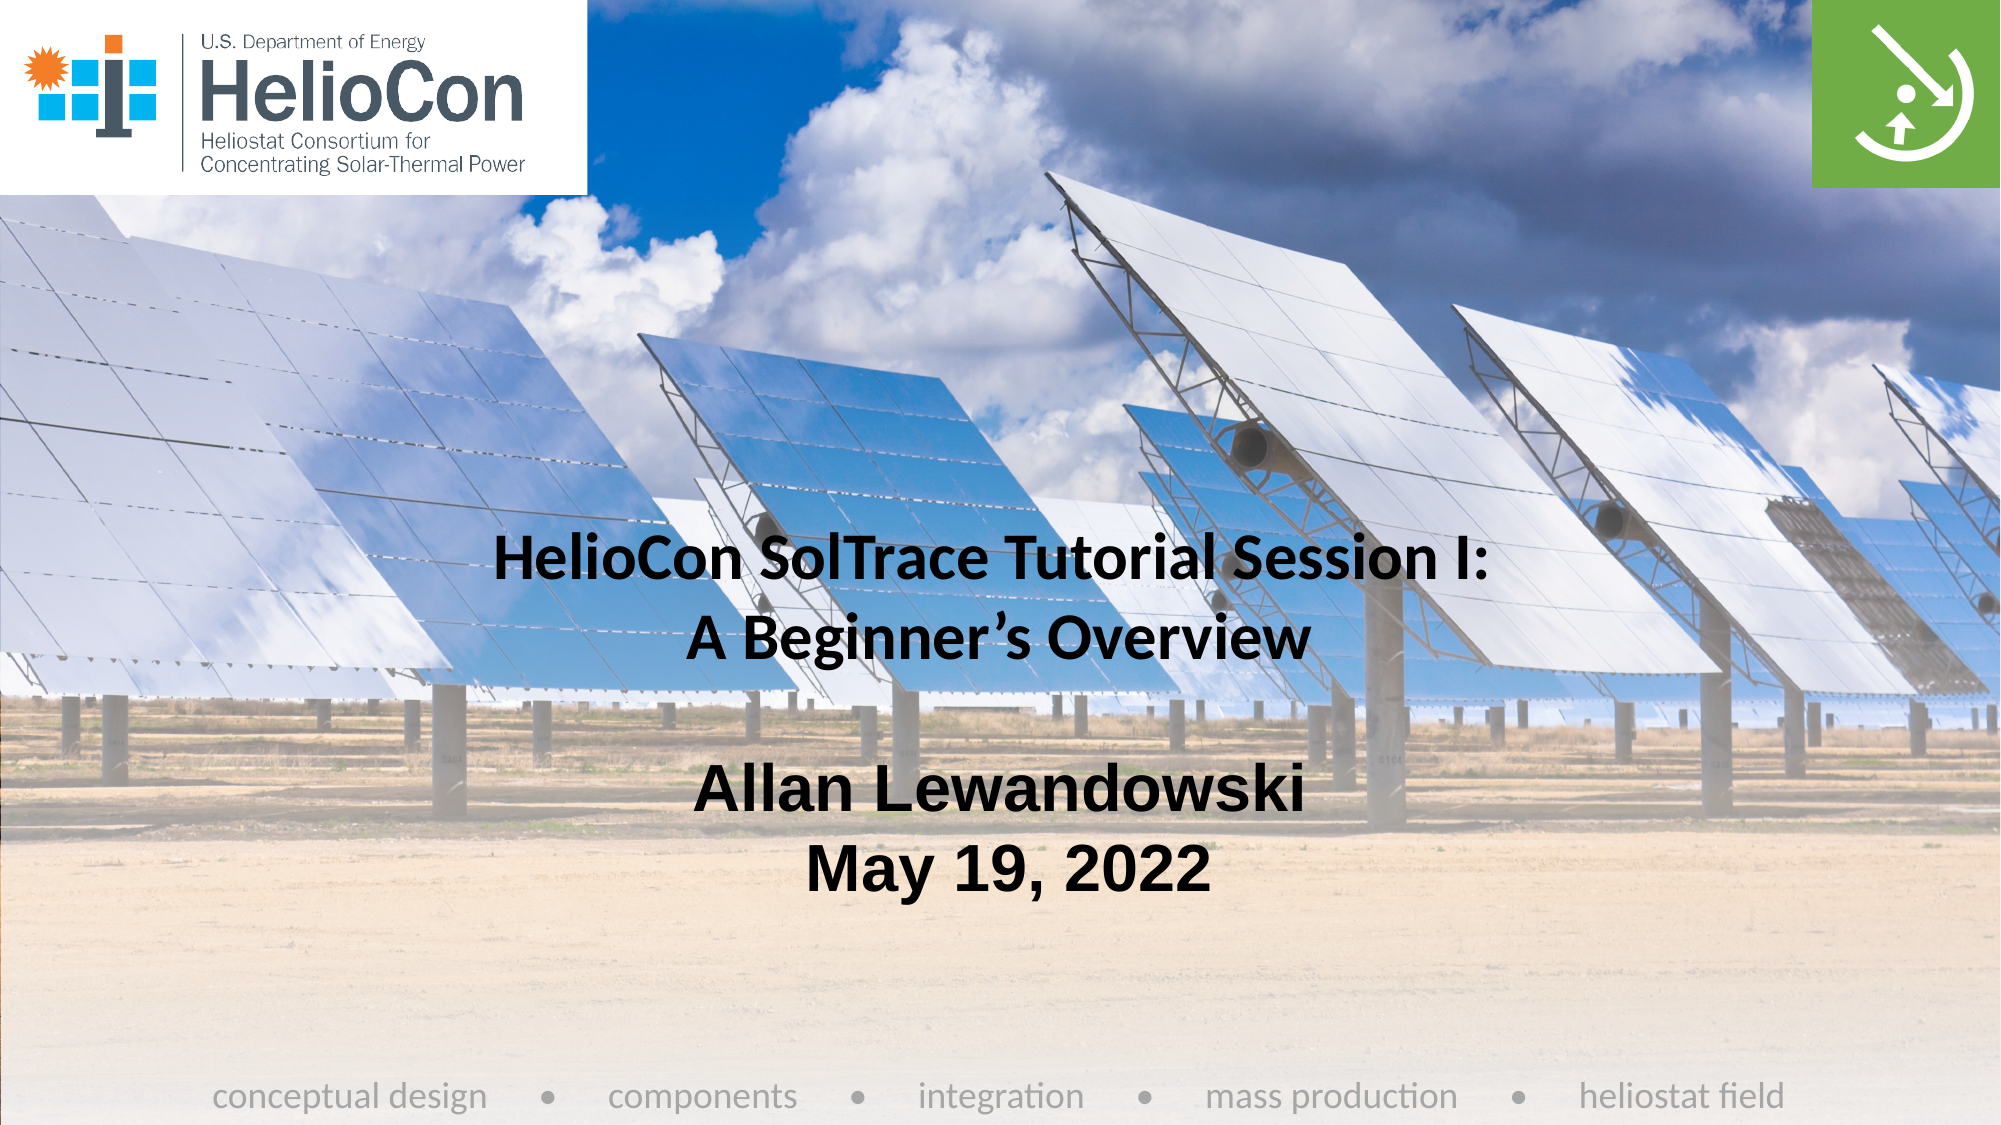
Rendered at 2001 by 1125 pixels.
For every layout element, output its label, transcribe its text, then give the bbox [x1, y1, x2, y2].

picture [202, 34, 213, 49]
title Heliostat normal vector and aim point [1, 345, 2001, 397]
picture [233, 34, 478, 122]
subtitle Allan Lewandowski May 19, 2022 [87, 737, 1913, 819]
picture [470, 155, 525, 172]
picture [0, 0, 2001, 1125]
title HelioCon SolTrace Tutorial Session I: A Beginner’s Overview [87, 511, 1913, 673]
picture [201, 132, 458, 176]
